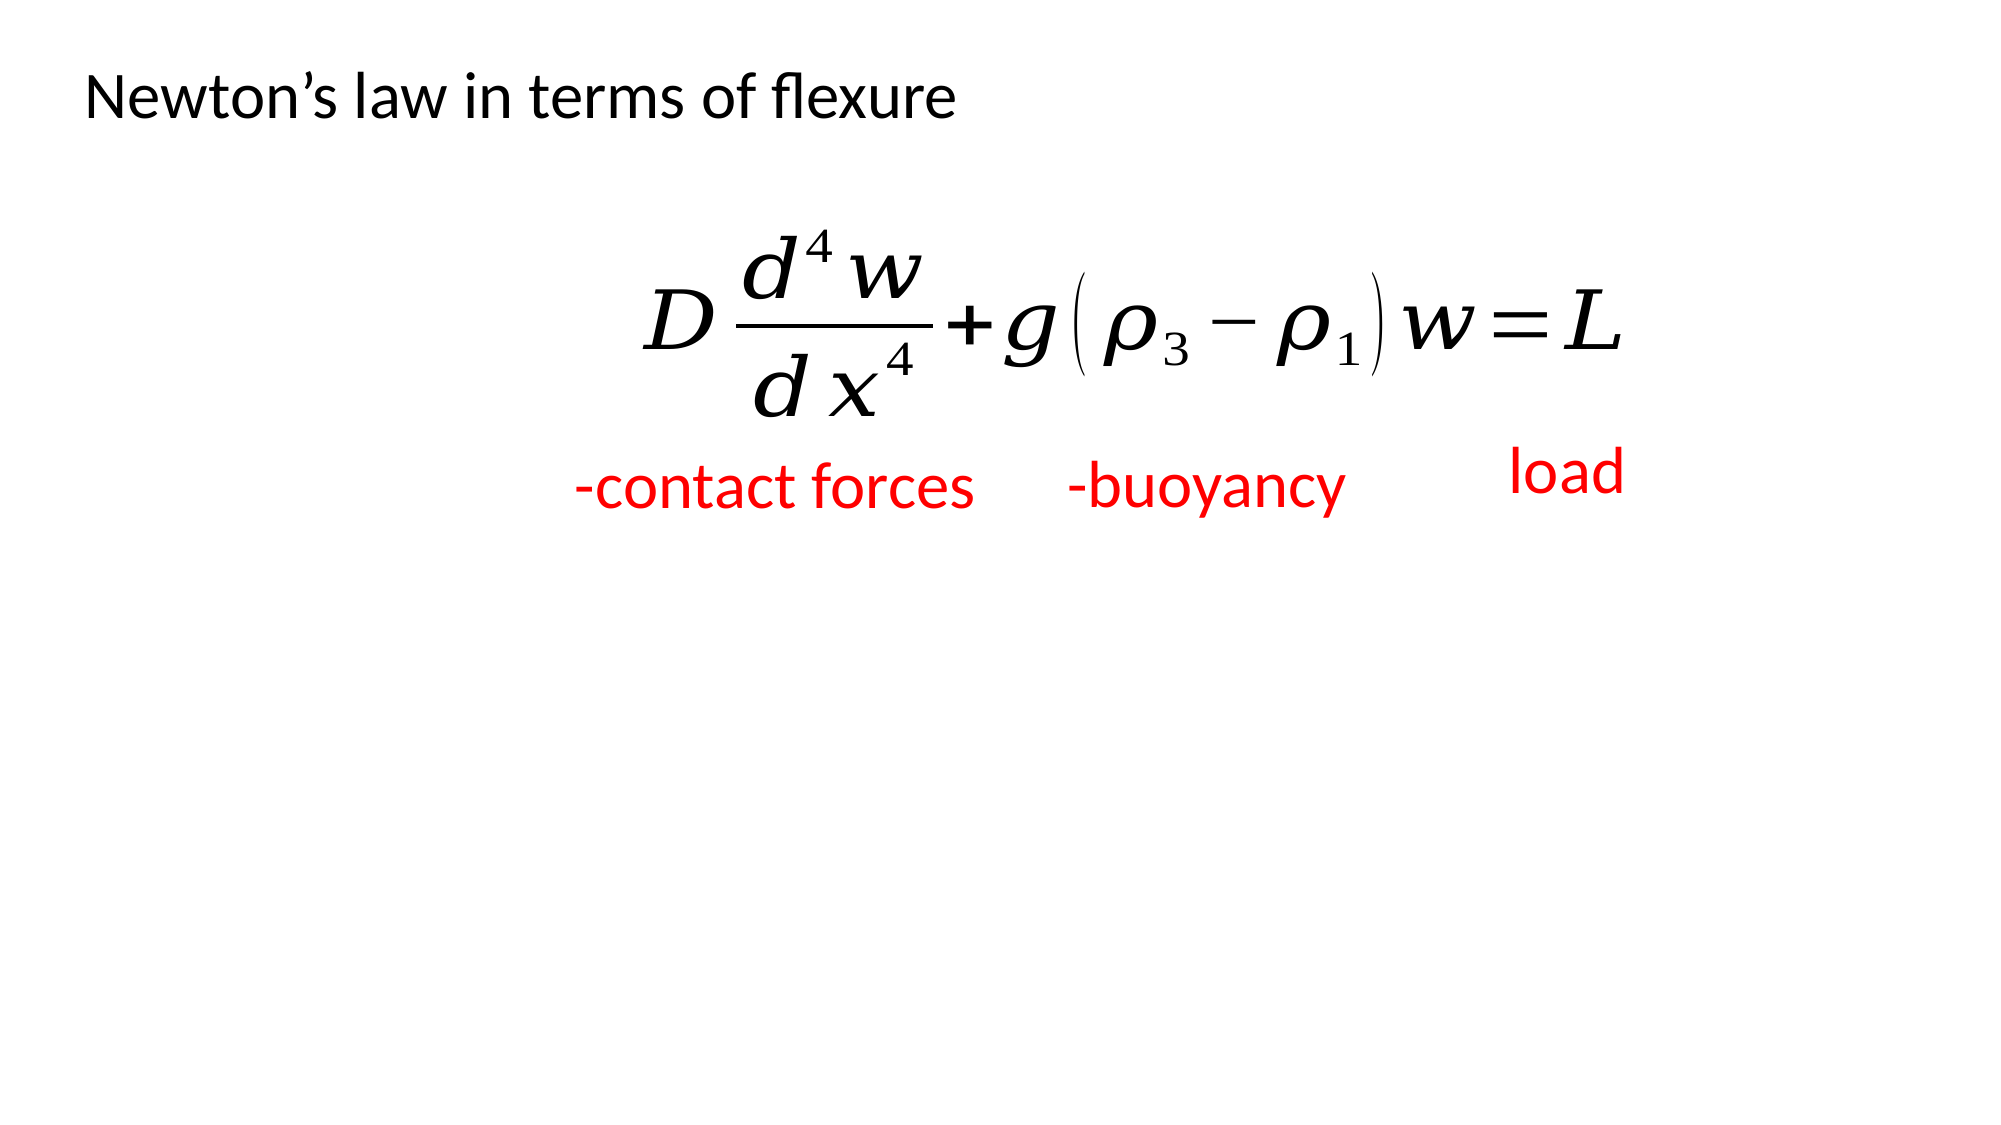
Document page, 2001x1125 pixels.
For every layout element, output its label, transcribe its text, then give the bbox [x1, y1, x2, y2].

text_box -contact forces [550, 434, 1000, 530]
text_box load [1493, 419, 1676, 515]
text_box -buoyancy [1044, 433, 1370, 529]
